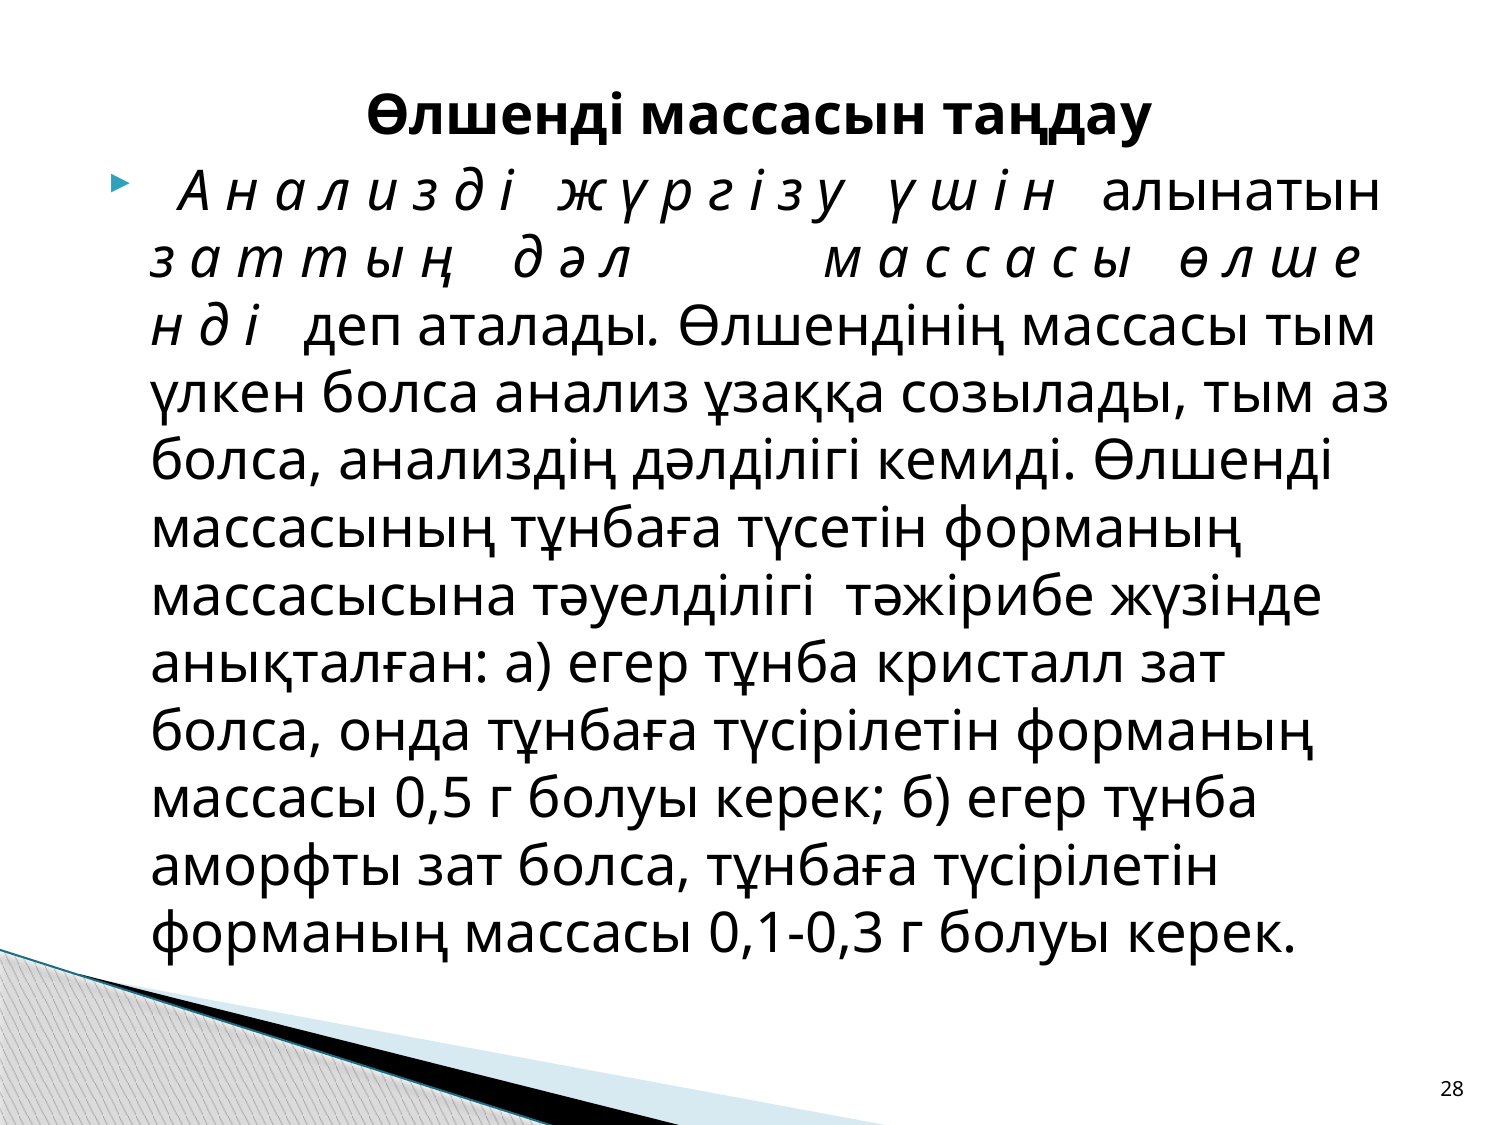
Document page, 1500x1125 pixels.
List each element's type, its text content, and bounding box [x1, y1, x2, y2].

list Өлшенді массасын таңдау А н а л и з д і ж ү р г і з у ү ш і н алынатын з а т т ы ң д ә л м а с с а с ы ө л ш е н д і деп аталады. Өлшендінің массасы тым үлкен болса анализ ұзаққа созылады, тым аз болса, анализдің дәлділігі кемиді. Өлшенді массасының тұнбаға түсетін форманың массасысына тәуелділігі тәжірибе жүзінде анықталған: а) егер тұнба кристалл зат болса, онда тұнбаға түсірілетін форманың массасы 0,5 г болуы керек; б) егер тұнба аморфты зат болса, тұнбаға түсірілетін форманың массасы 0,1-0,3 г болуы керек. [74, 70, 1426, 986]
slide_number 28 [1418, 1051, 1479, 1112]
